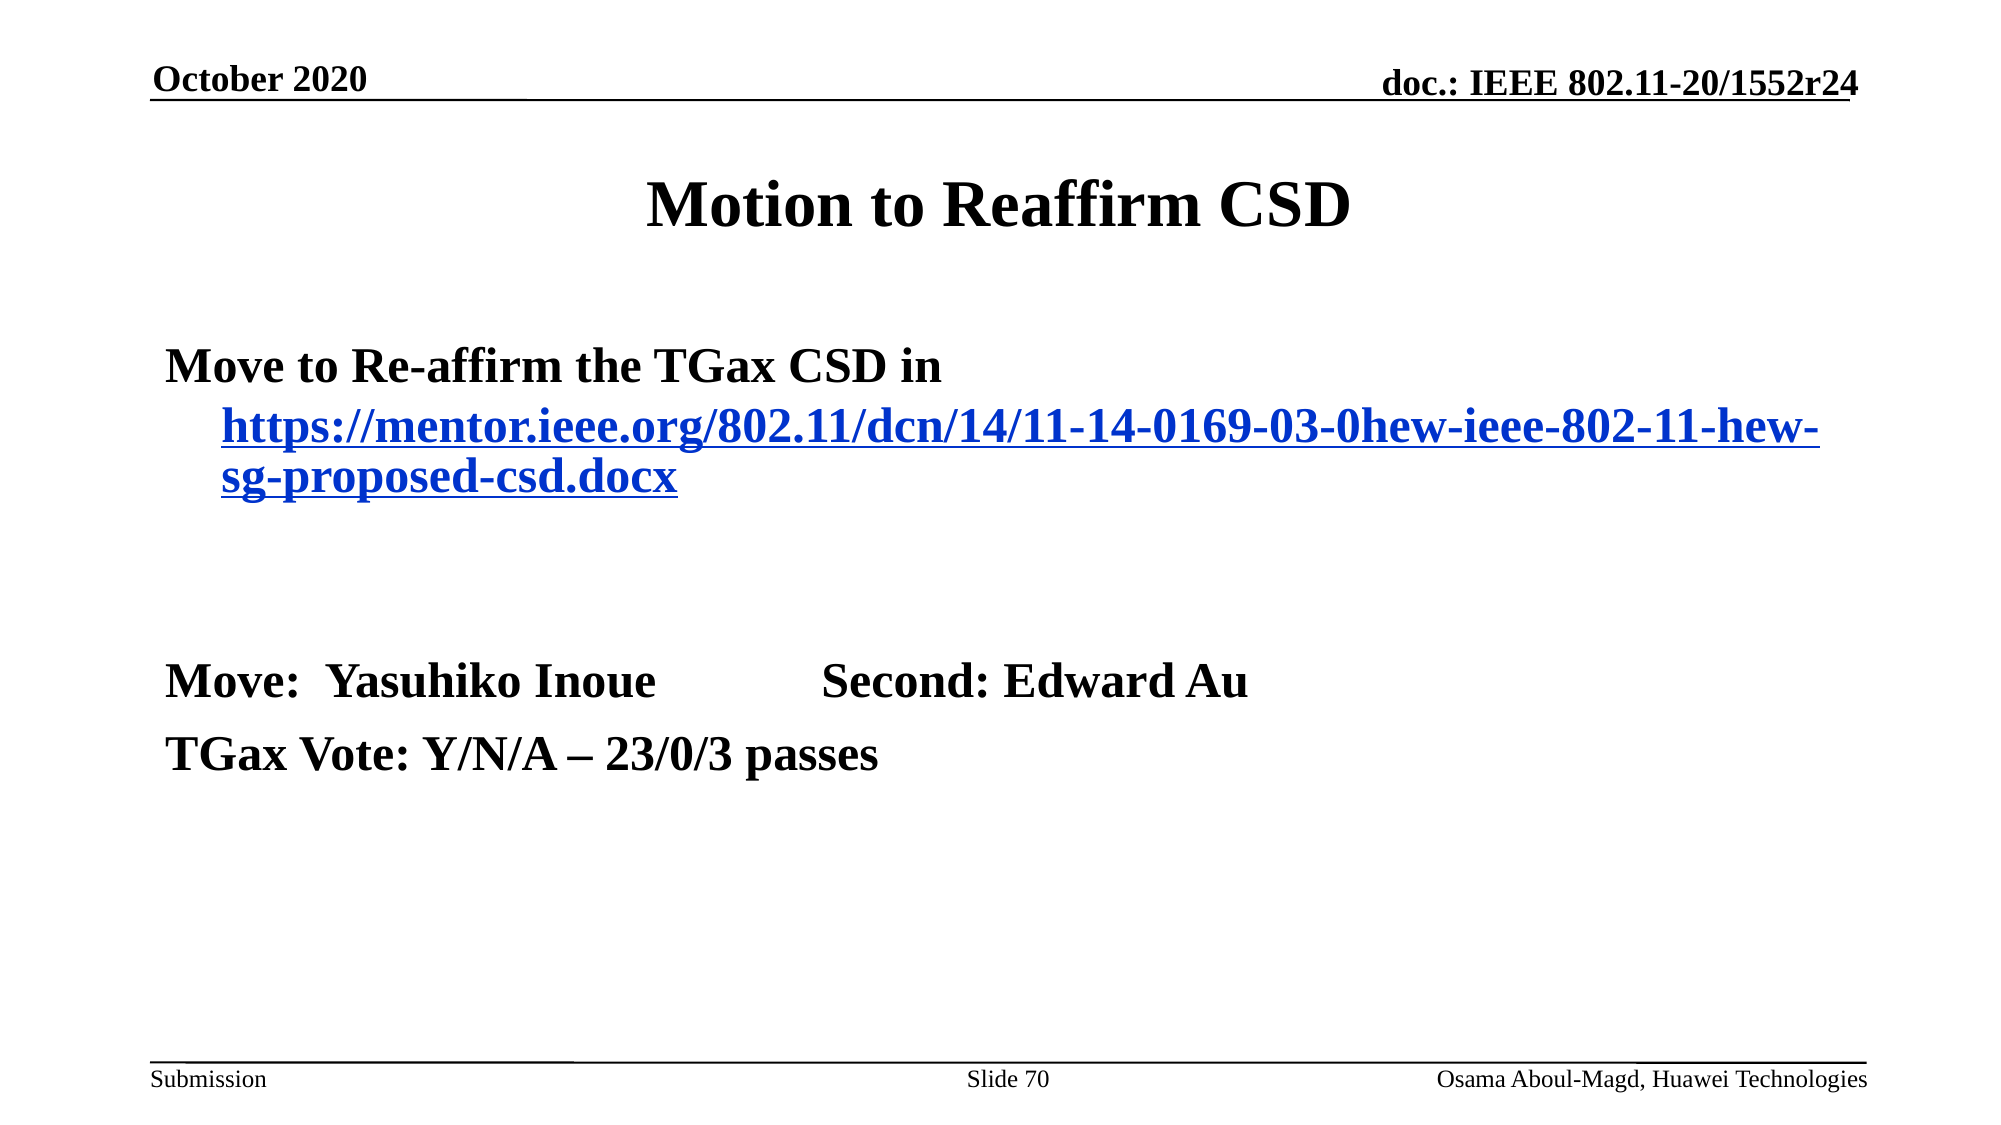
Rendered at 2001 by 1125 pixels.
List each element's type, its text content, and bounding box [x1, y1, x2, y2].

footer Osama Aboul-Magd, Huawei Technologies [1171, 1061, 1869, 1093]
title Motion to Reaffirm CSD [149, 112, 1850, 288]
list Move to Re-affirm the TGax CSD in https://mentor.ieee.org/802.11/dcn/14/11-14-0169-03-0hew-ieee-802-11-hew-sg-proposed-csd.docx Move: Yasuhiko Inoue Second: Edward Au TGax Vote: Y/N/A – 23/0/3 passes [149, 324, 1850, 1000]
slide_number Slide 70 [950, 1061, 1067, 1123]
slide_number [152, 54, 563, 100]
